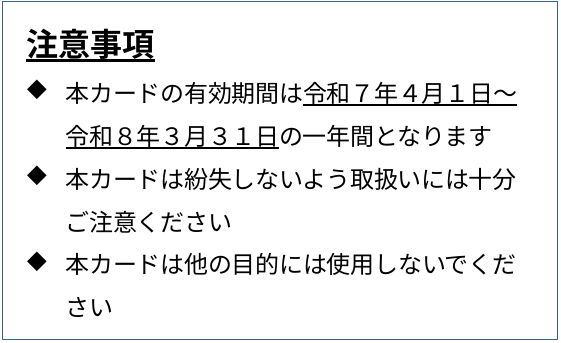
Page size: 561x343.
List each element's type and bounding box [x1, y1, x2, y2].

text_box [1, 1, 559, 341]
